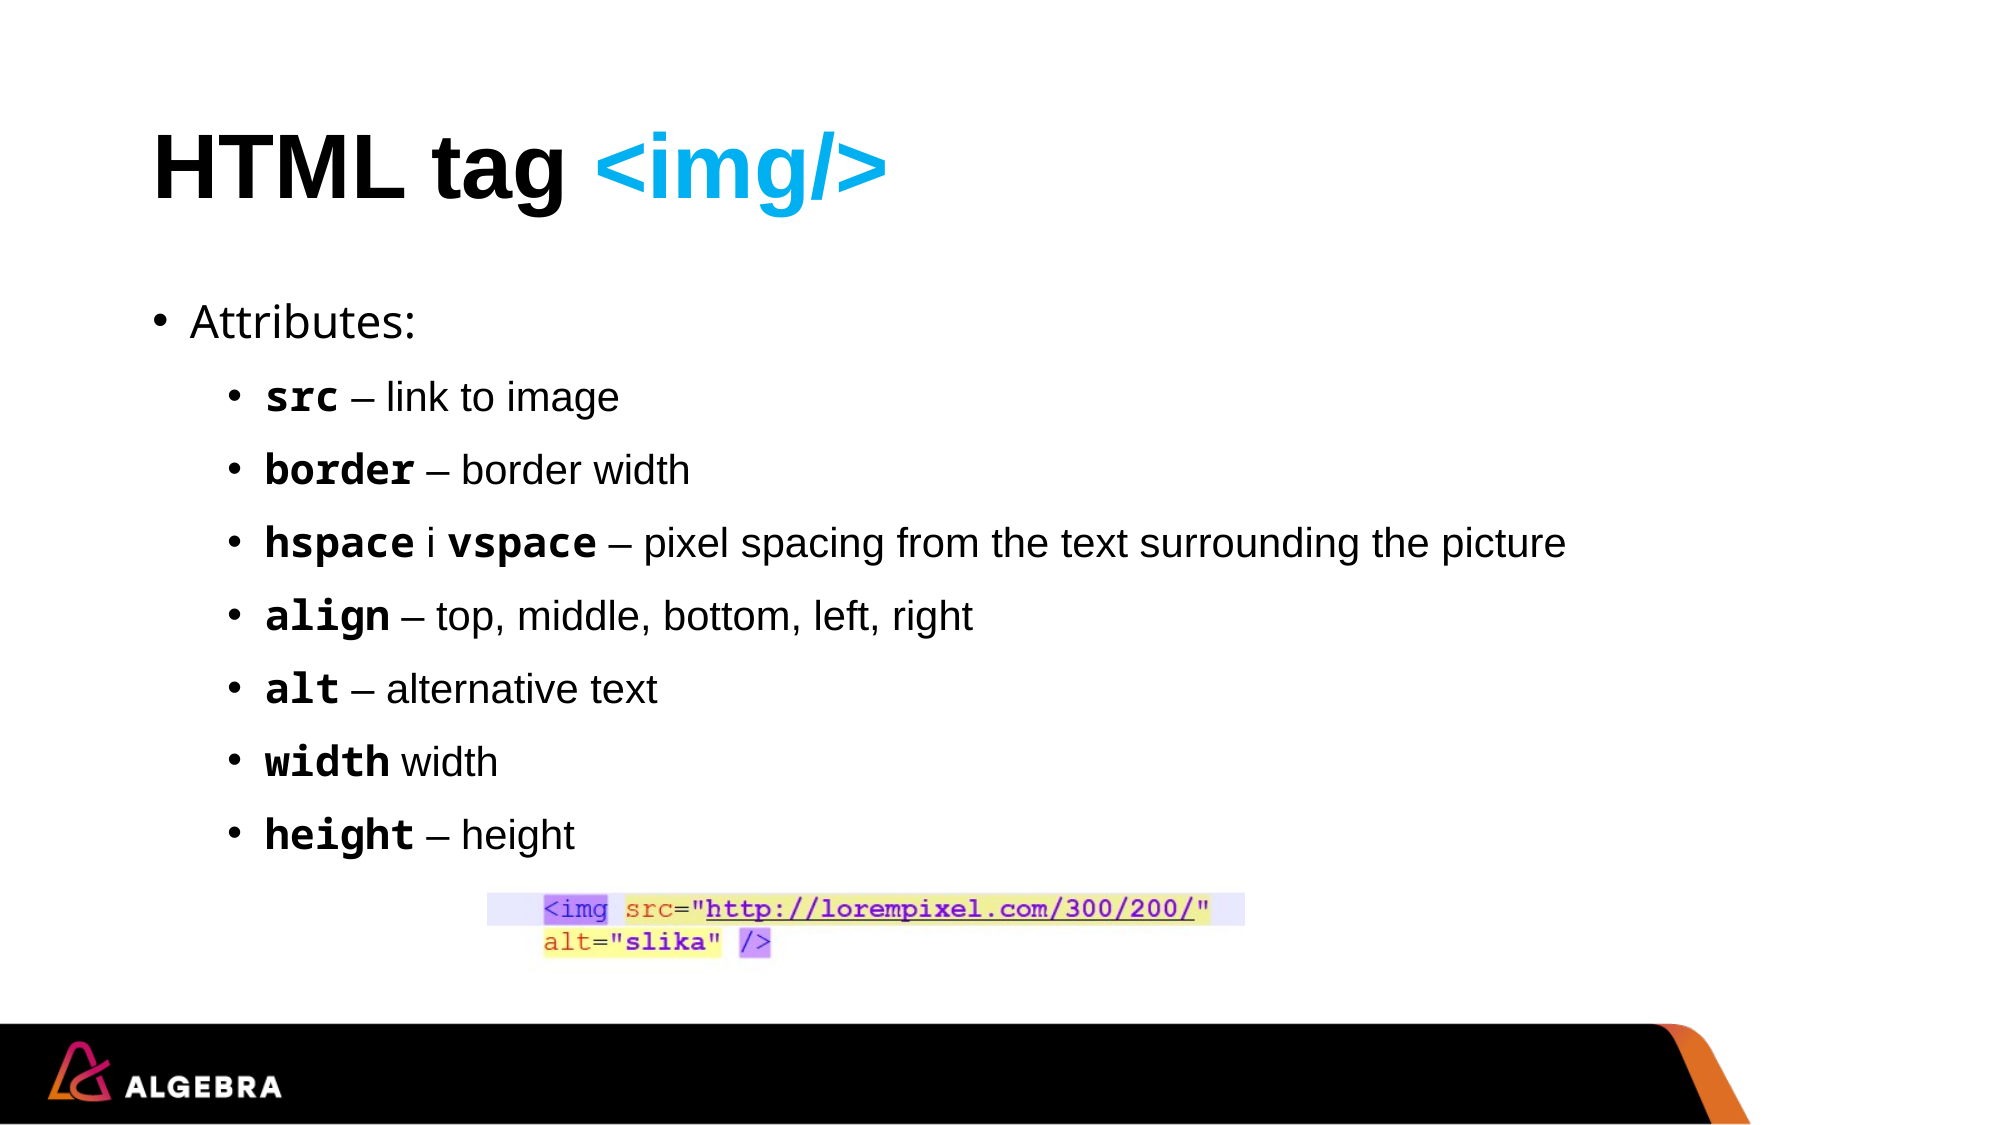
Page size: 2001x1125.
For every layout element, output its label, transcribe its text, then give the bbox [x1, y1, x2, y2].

picture [487, 879, 1245, 974]
title HTML tag <img/> [137, 59, 1863, 277]
list Attributes: src – link to image border – border width hspace i vspace – pixel spacing from the text surrounding the picture align – top, middle, bottom, left, right alt – alternative text width width height – height [137, 277, 1863, 992]
picture [0, 1023, 1958, 1125]
